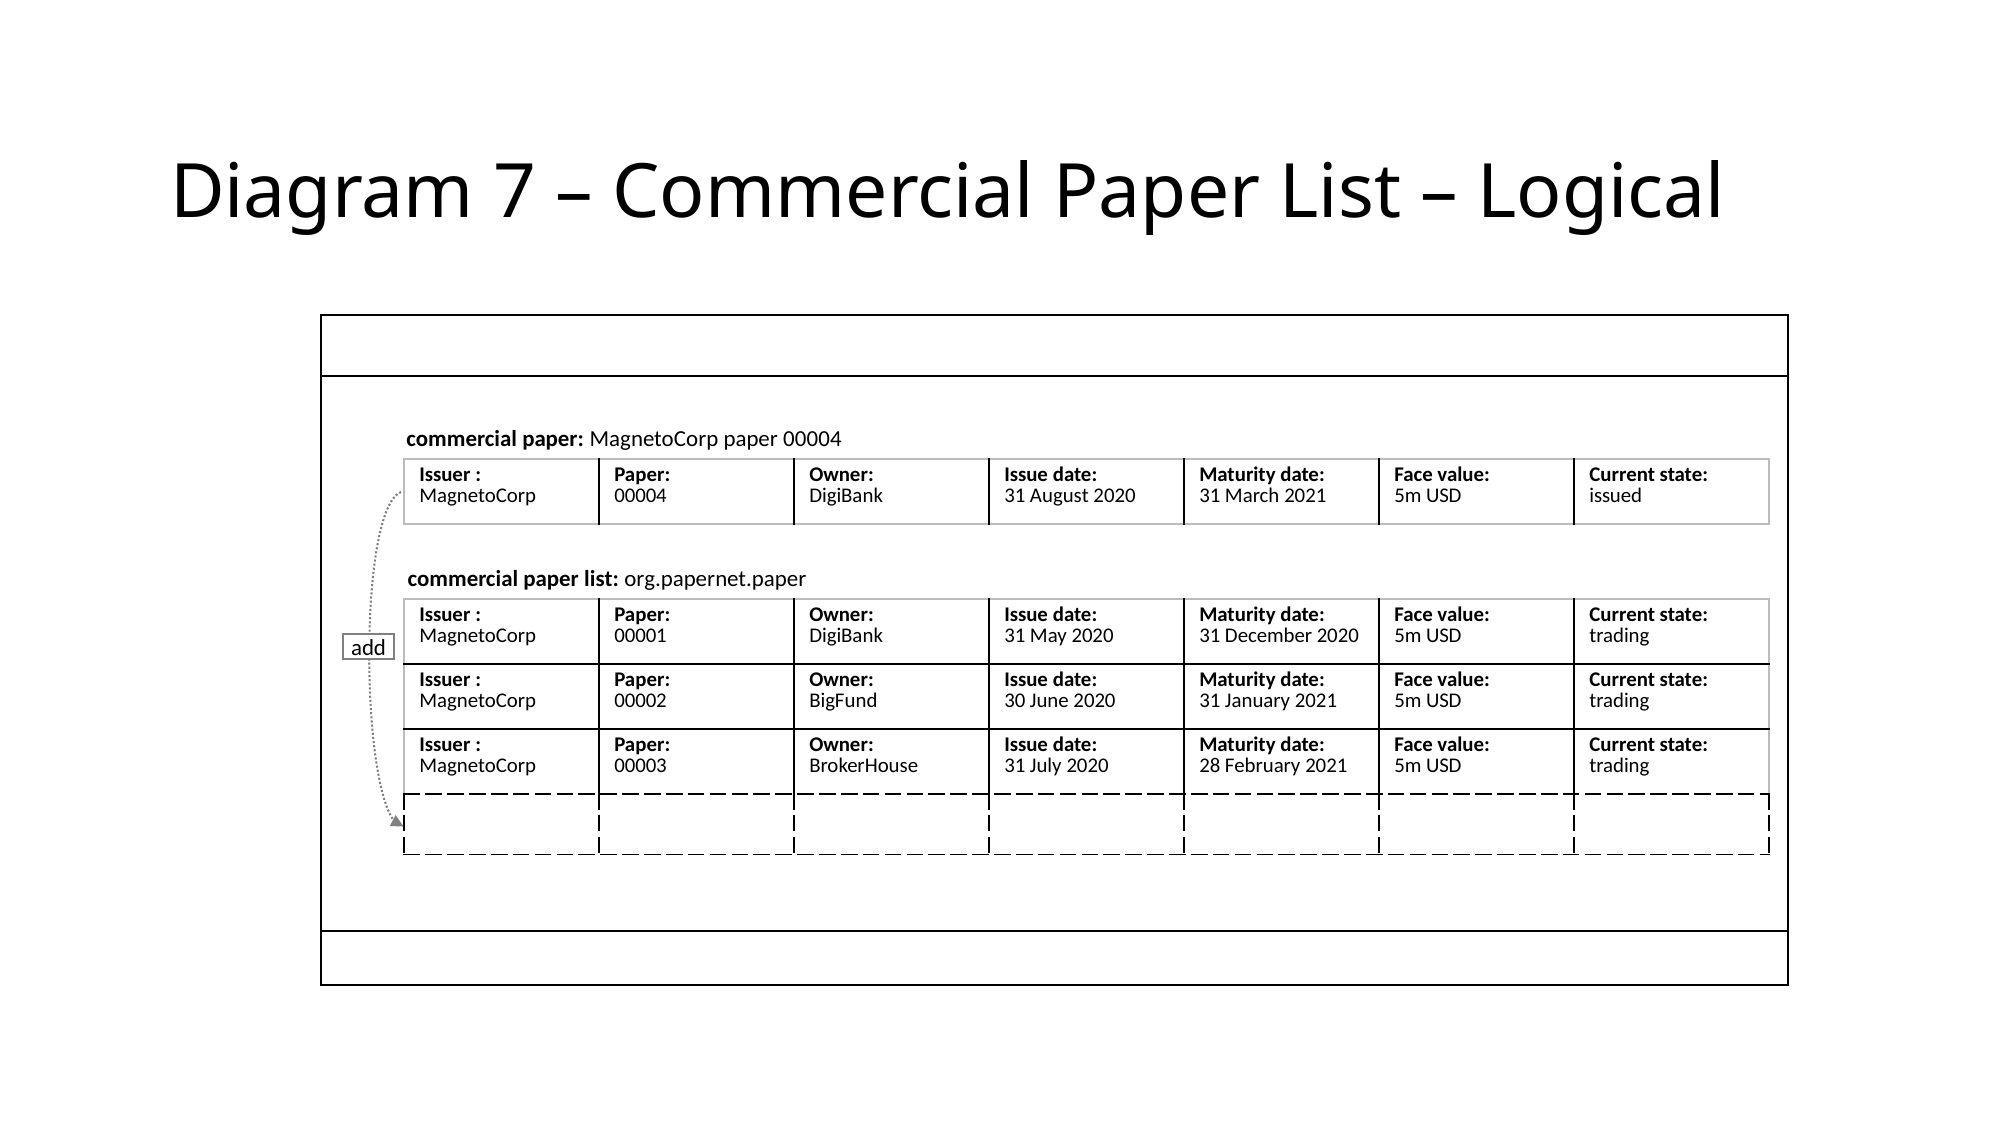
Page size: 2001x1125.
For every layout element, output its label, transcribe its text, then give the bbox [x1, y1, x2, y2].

text_box Diagram 7 – Commercial Paper List – Logical [162, 84, 1888, 303]
text_box [320, 932, 1788, 986]
text_box [320, 315, 1788, 375]
text_box [320, 375, 1788, 932]
